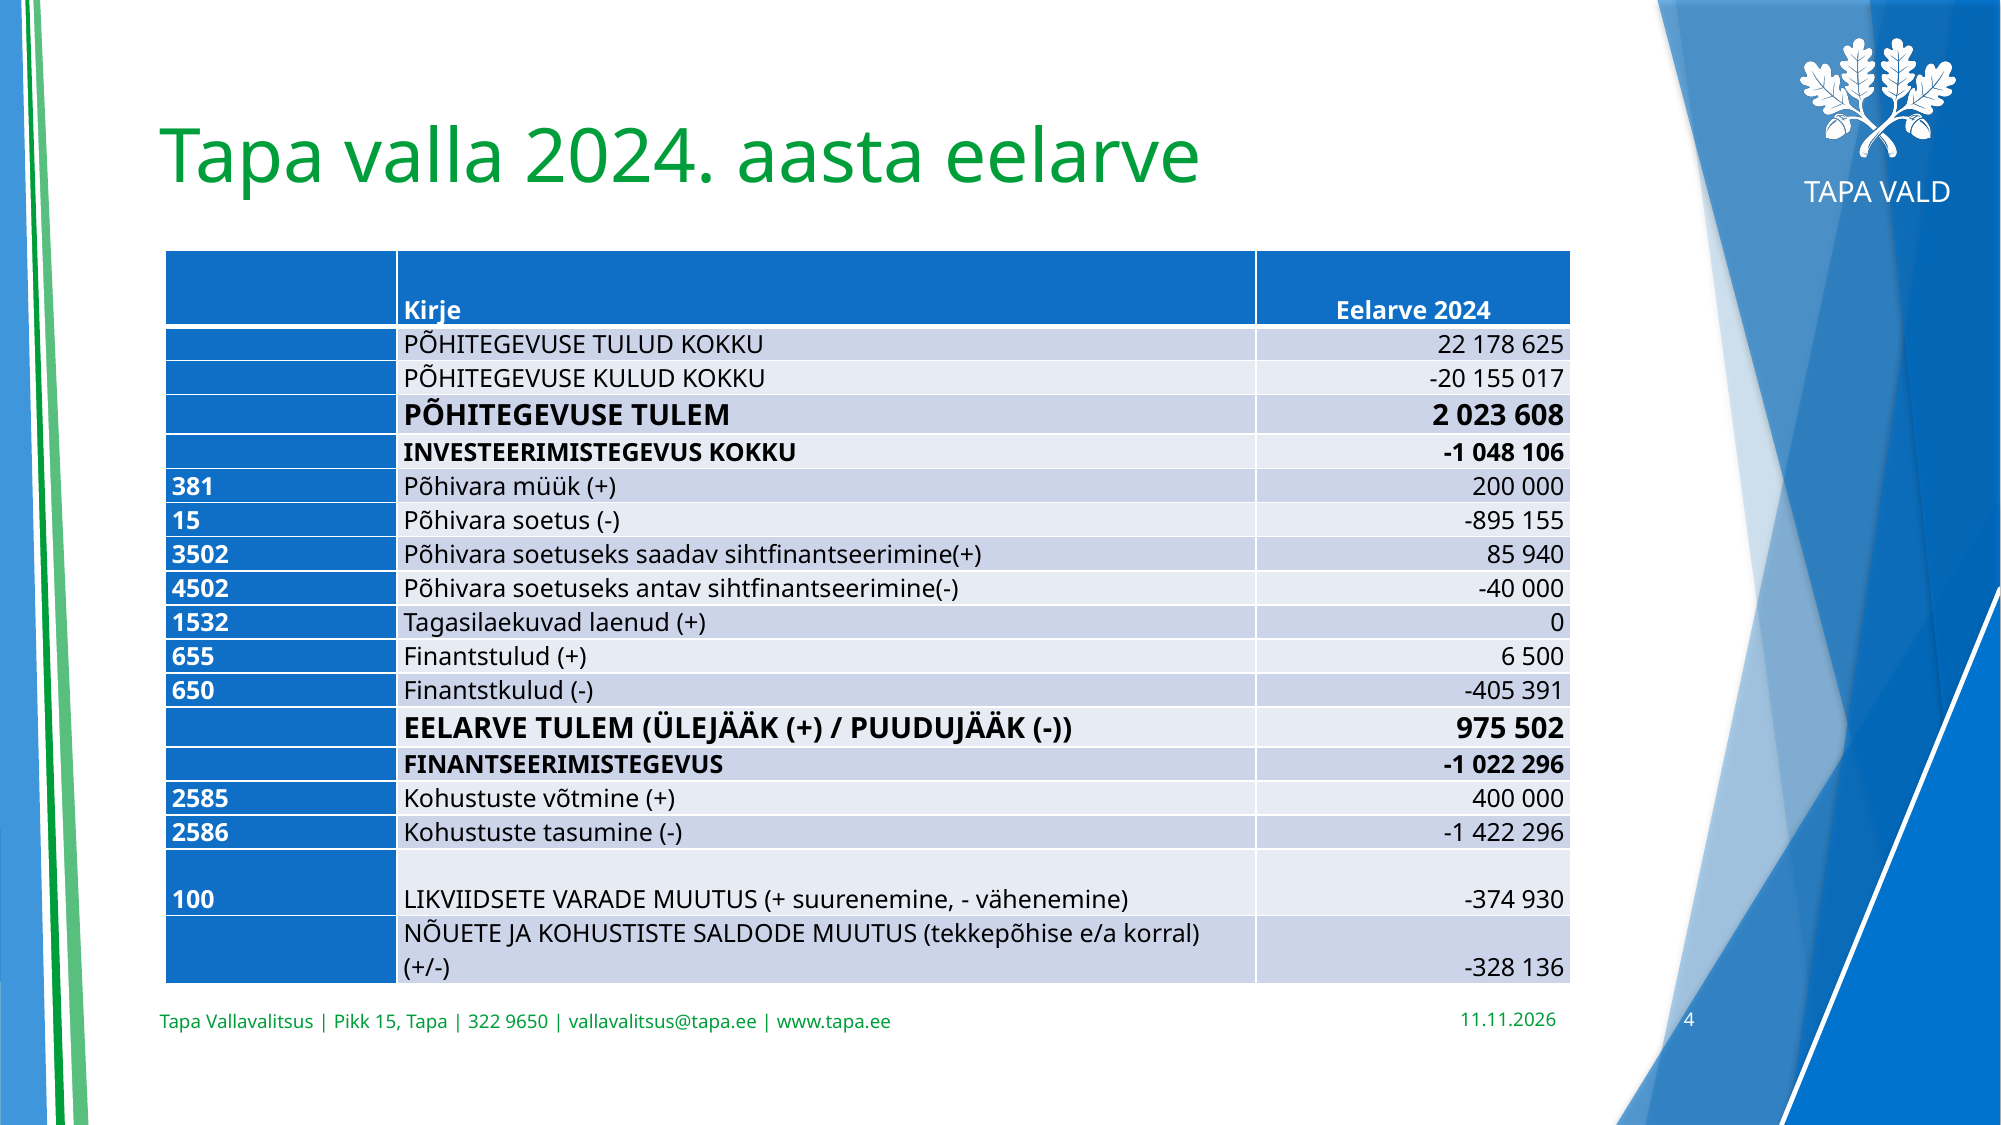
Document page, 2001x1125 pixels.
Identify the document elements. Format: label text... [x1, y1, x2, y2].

table_cell -1 022 296 [1257, 748, 1570, 780]
table_cell 2585 [166, 782, 396, 814]
table_cell FINANTSEERIMISTEGEVUS [398, 748, 1255, 780]
table_cell NÕUETE JA KOHUSTISTE SALDODE MUUTUS (tekkepõhise e/a korral) (+/-) [398, 916, 1255, 983]
table_cell [166, 395, 396, 433]
table_cell 85 940 [1257, 537, 1570, 570]
table_cell [166, 708, 396, 746]
table_cell Põhivara soetuseks saadav sihtfinantseerimine(+) [398, 537, 1255, 570]
footer Tapa Vallavalitsus | Pikk 15, Tapa | 322 9650 | vallavalitsus@tapa.ee | www.tapa.ee [144, 992, 1396, 1053]
table_cell 4502 [166, 572, 396, 604]
table_cell [166, 361, 396, 394]
table_cell 1532 [166, 606, 396, 638]
table_cell Finantstkulud (-) [398, 674, 1255, 706]
table_cell 22 178 625 [1257, 329, 1570, 360]
table_cell 2 023 608 [1257, 395, 1570, 433]
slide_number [1421, 990, 1572, 1051]
table_cell 655 [166, 640, 396, 672]
table_cell PÕHITEGEVUSE KULUD KOKKU [398, 361, 1255, 394]
table_cell 0 [1257, 606, 1570, 638]
table_cell -20 155 017 [1257, 361, 1570, 394]
table_cell INVESTEERIMISTEGEVUS KOKKU [398, 435, 1255, 468]
table_cell LIKVIIDSETE VARADE MUUTUS (+ suurenemine, - vähenemine) [398, 850, 1255, 915]
table_cell 650 [166, 674, 396, 706]
table_cell 975 502 [1257, 708, 1570, 746]
table_cell -405 391 [1257, 674, 1570, 706]
table_cell 200 000 [1257, 469, 1570, 502]
table_cell 6 500 [1257, 640, 1570, 672]
table_cell [166, 329, 396, 360]
table_cell Kohustuste võtmine (+) [398, 782, 1255, 814]
table_cell [166, 748, 396, 780]
table_cell Põhivara soetuseks antav sihtfinantseerimine(-) [398, 572, 1255, 604]
table_cell 100 [166, 850, 396, 915]
title Tapa valla 2024. aasta eelarve [144, 99, 1710, 317]
table_cell 400 000 [1257, 782, 1570, 814]
picture [1800, 38, 1956, 158]
table_header [166, 251, 396, 324]
table_cell PÕHITEGEVUSE TULUD KOKKU [398, 329, 1255, 360]
table_cell -328 136 [1257, 916, 1570, 983]
table_header Kirje [398, 251, 1255, 324]
table_cell Tagasilaekuvad laenud (+) [398, 606, 1255, 638]
table_cell Finantstulud (+) [398, 640, 1255, 672]
table_cell -374 930 [1257, 850, 1570, 915]
table_cell Põhivara müük (+) [398, 469, 1255, 502]
table_cell -895 155 [1257, 503, 1570, 536]
table_header Eelarve 2024 [1257, 251, 1570, 324]
table_cell EELARVE TULEM (ÜLEJÄÄK (+) / PUUDUJÄÄK (-)) [398, 708, 1255, 746]
table_cell [166, 435, 396, 468]
table_cell 3502 [166, 537, 396, 570]
table_cell 381 [166, 469, 396, 502]
slide_number 4 [1597, 990, 1710, 1051]
table_cell Põhivara soetus (-) [398, 503, 1255, 536]
table_cell -40 000 [1257, 572, 1570, 604]
table_cell Kohustuste tasumine (-) [398, 816, 1255, 848]
table_cell PÕHITEGEVUSE TULEM [398, 395, 1255, 433]
table_cell -1 422 296 [1257, 816, 1570, 848]
table_cell 15 [166, 503, 396, 536]
table_cell [166, 916, 396, 983]
table_cell -1 048 106 [1257, 435, 1570, 468]
table_cell 2586 [166, 816, 396, 848]
